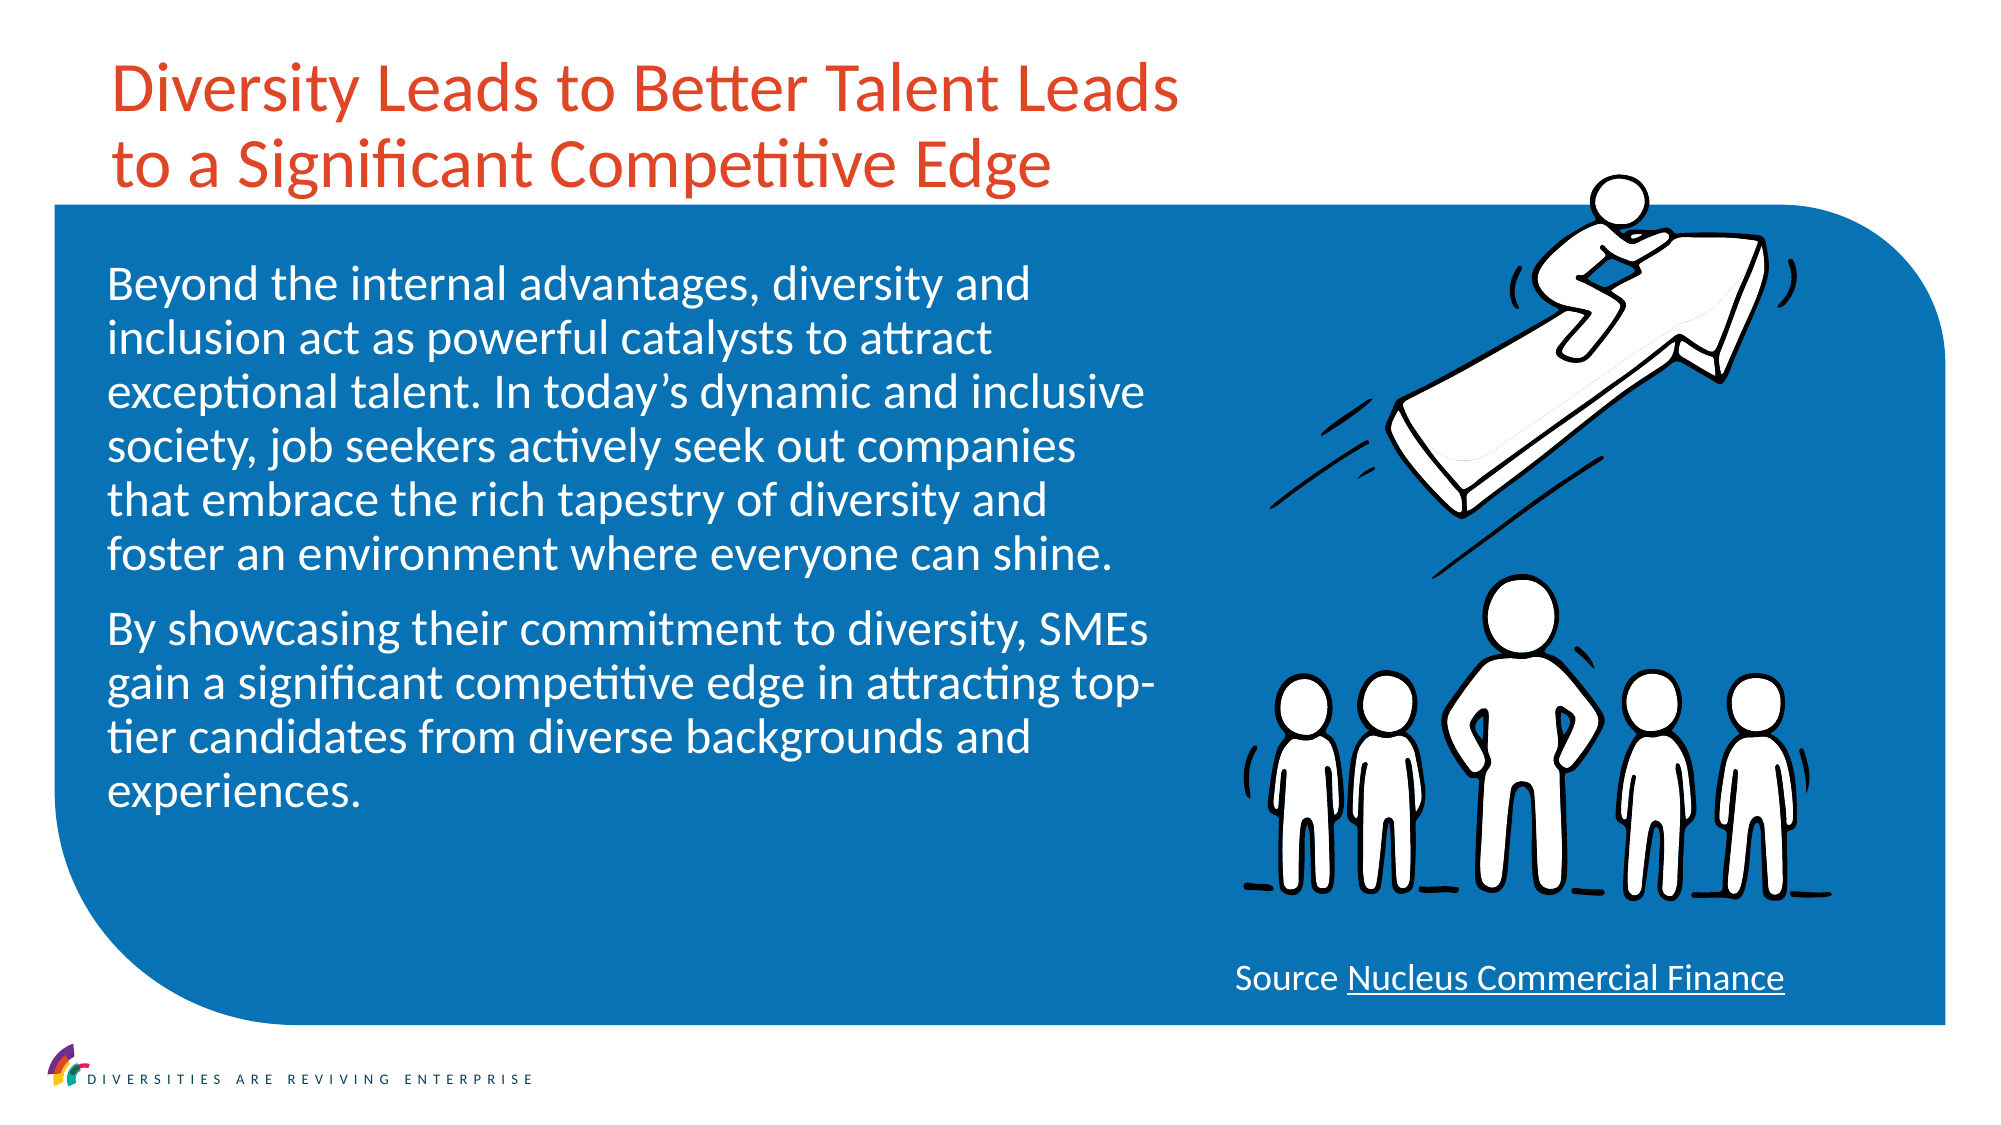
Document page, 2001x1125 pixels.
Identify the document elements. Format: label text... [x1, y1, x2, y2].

list Beyond the internal advantages, diversity and inclusion act as powerful catalysts to attract exceptional talent. In today’s dynamic and inclusive society, job seekers actively seek out companies that embrace the rich tapestry of diversity and foster an environment where everyone can shine. By showcasing their commitment to diversity, SMEs gain a significant competitive edge in attracting top-tier candidates from diverse backgrounds and experiences. [92, 249, 1172, 815]
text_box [1243, 573, 1832, 902]
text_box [1269, 174, 1797, 579]
text_box Source Nucleus Commercial Finance [1220, 945, 1816, 1006]
list Diversity Leads to Better Talent Leads to a Significant Competitive Edge [96, 42, 1257, 175]
